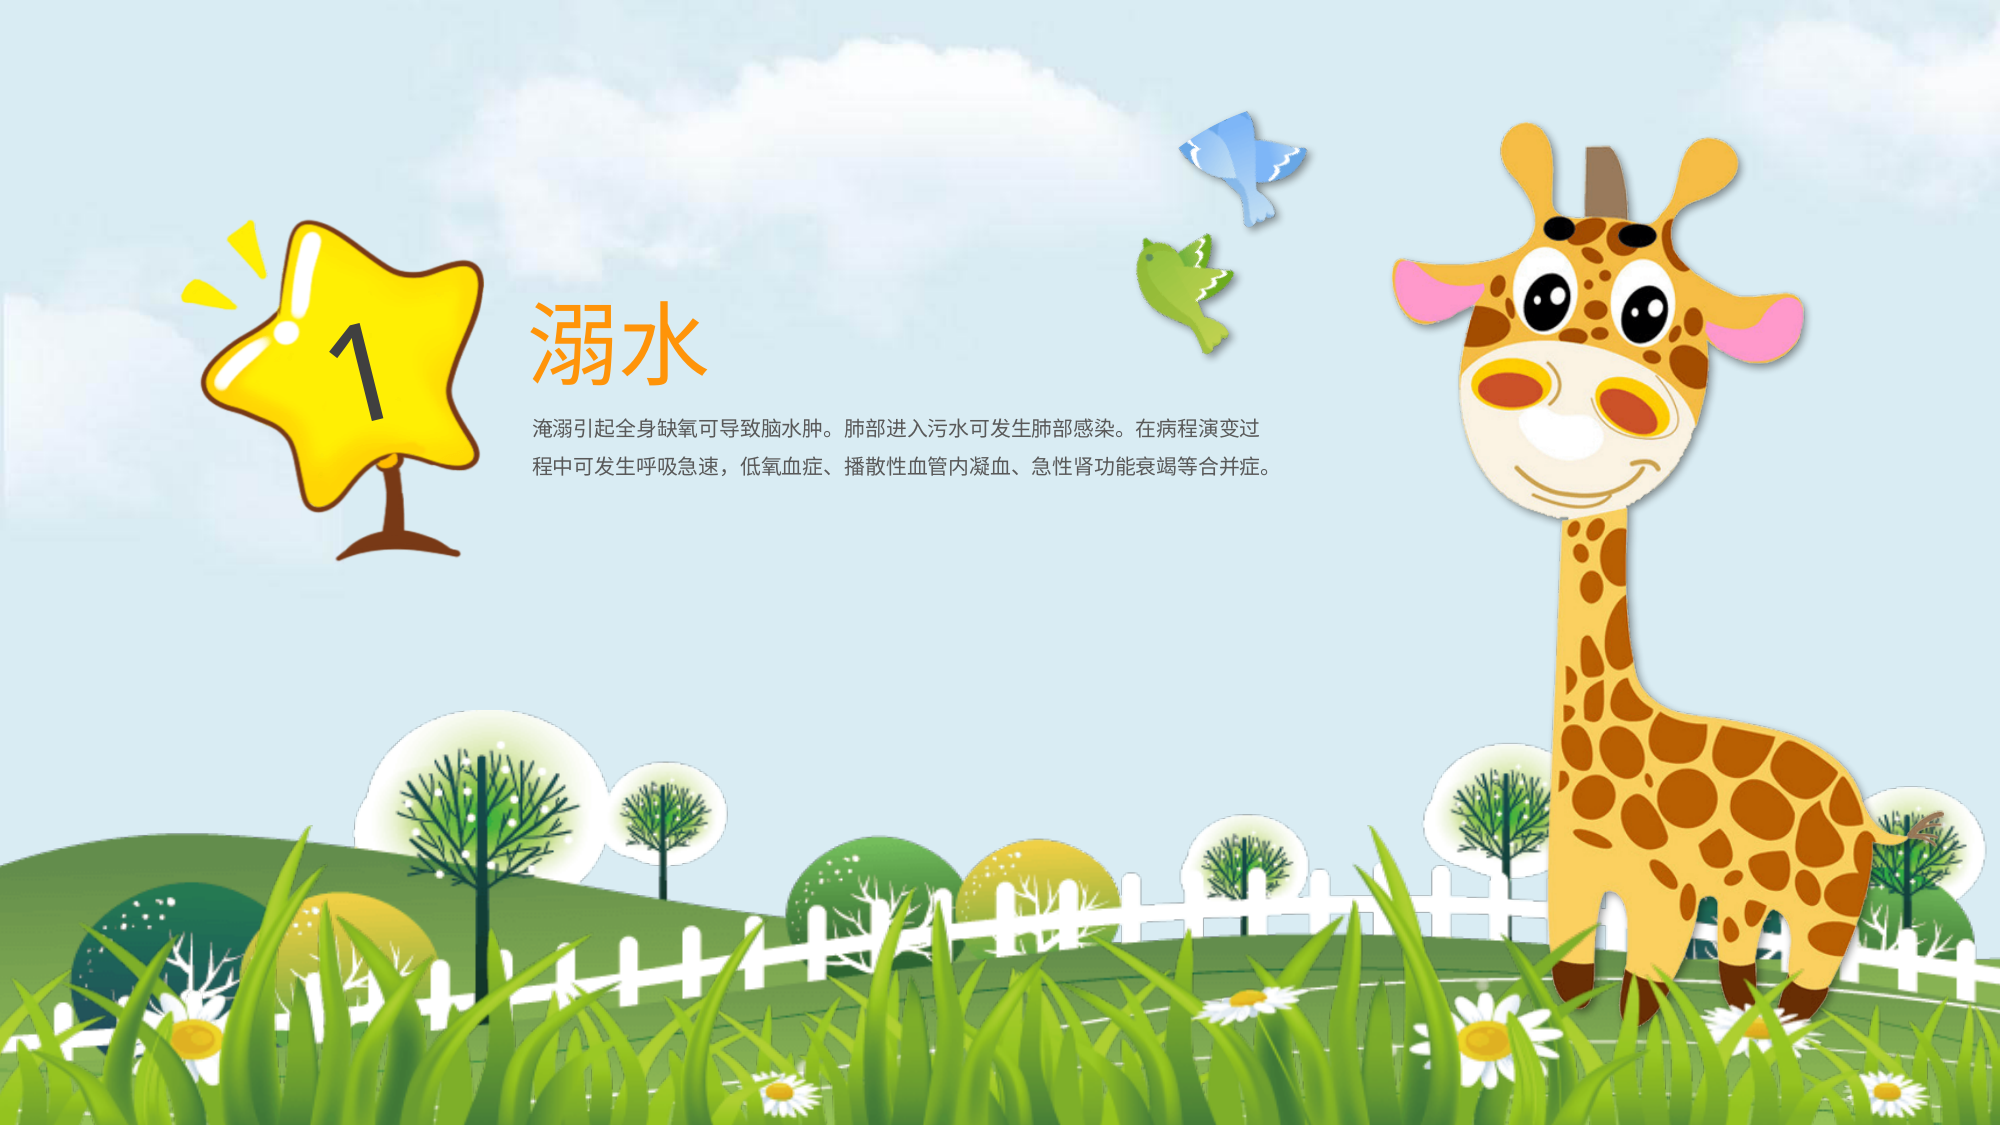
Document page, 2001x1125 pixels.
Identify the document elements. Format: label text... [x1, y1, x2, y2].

picture [0, 0, 2000, 1125]
text_box 溺水 [520, 279, 1113, 395]
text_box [168, 194, 520, 563]
text_box 淹溺引起全身缺氧可导致脑水肿。肺部进入污水可发生肺部感染。在病程演变过程中可发生呼吸急速，低氧血症、播散性血管内凝血、急性肾功能衰竭等合并症。 [520, 395, 1275, 486]
